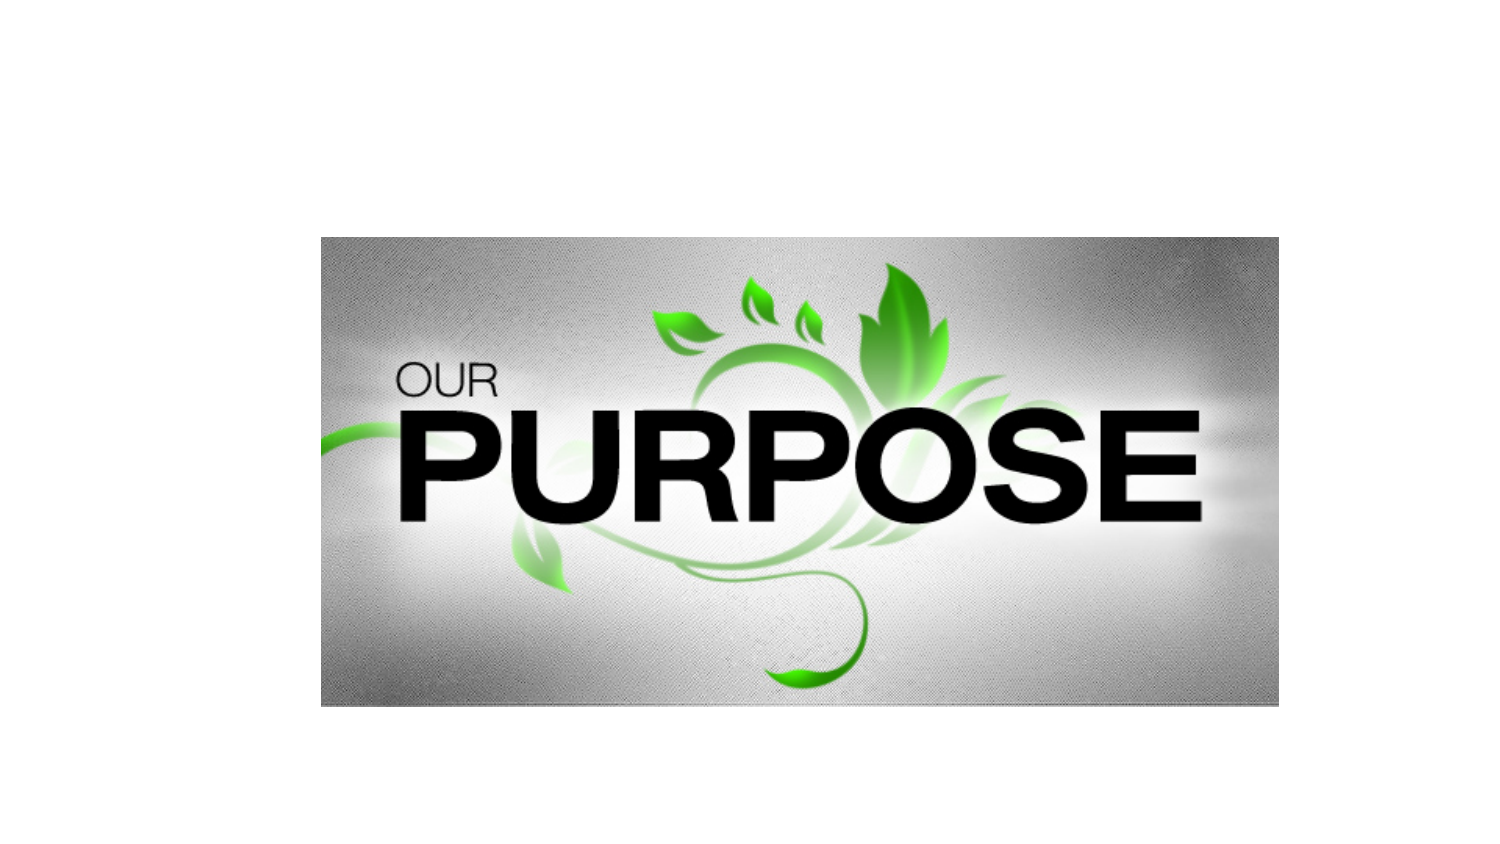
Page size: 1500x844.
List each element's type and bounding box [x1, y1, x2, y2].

picture [320, 237, 1280, 707]
